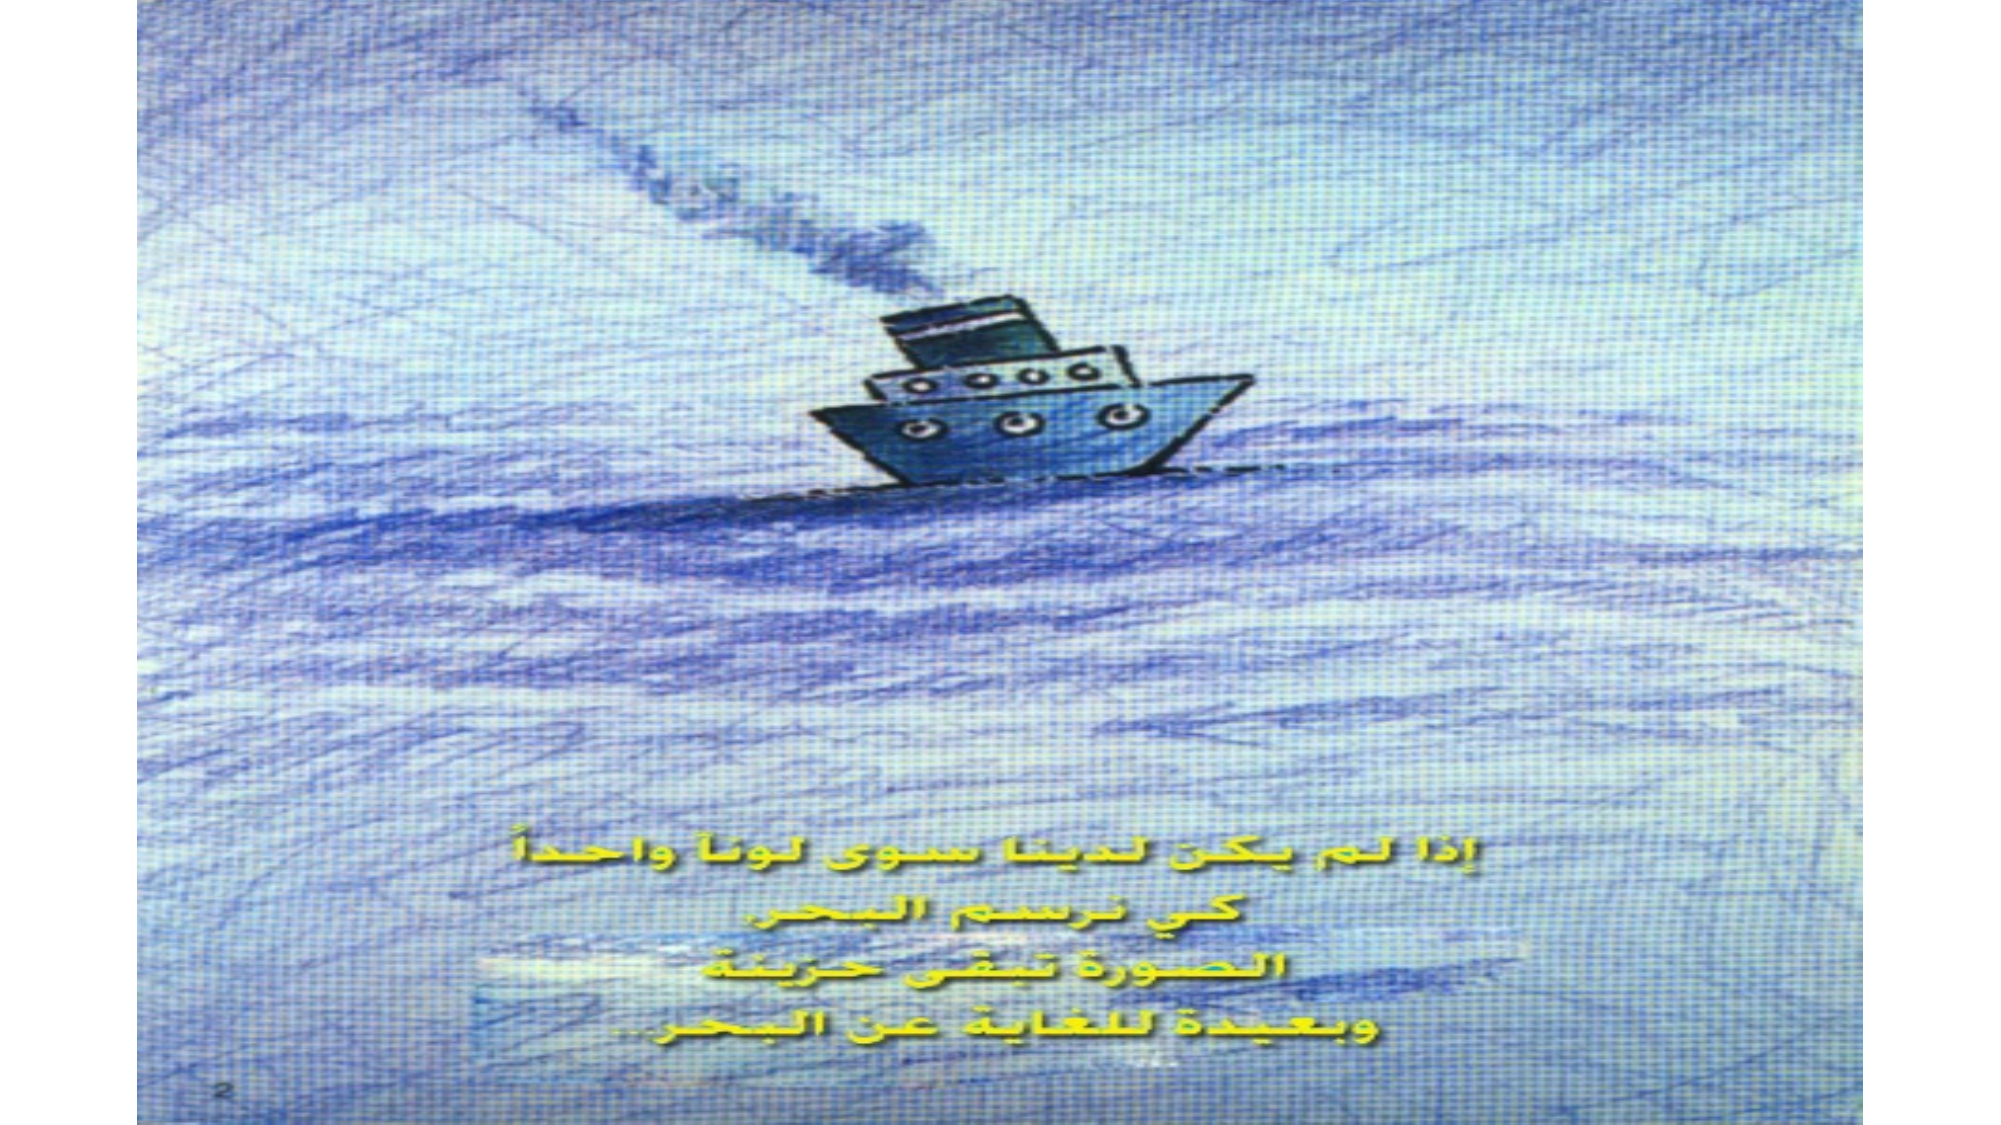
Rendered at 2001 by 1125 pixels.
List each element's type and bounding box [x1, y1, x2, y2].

list [137, 0, 1863, 1125]
